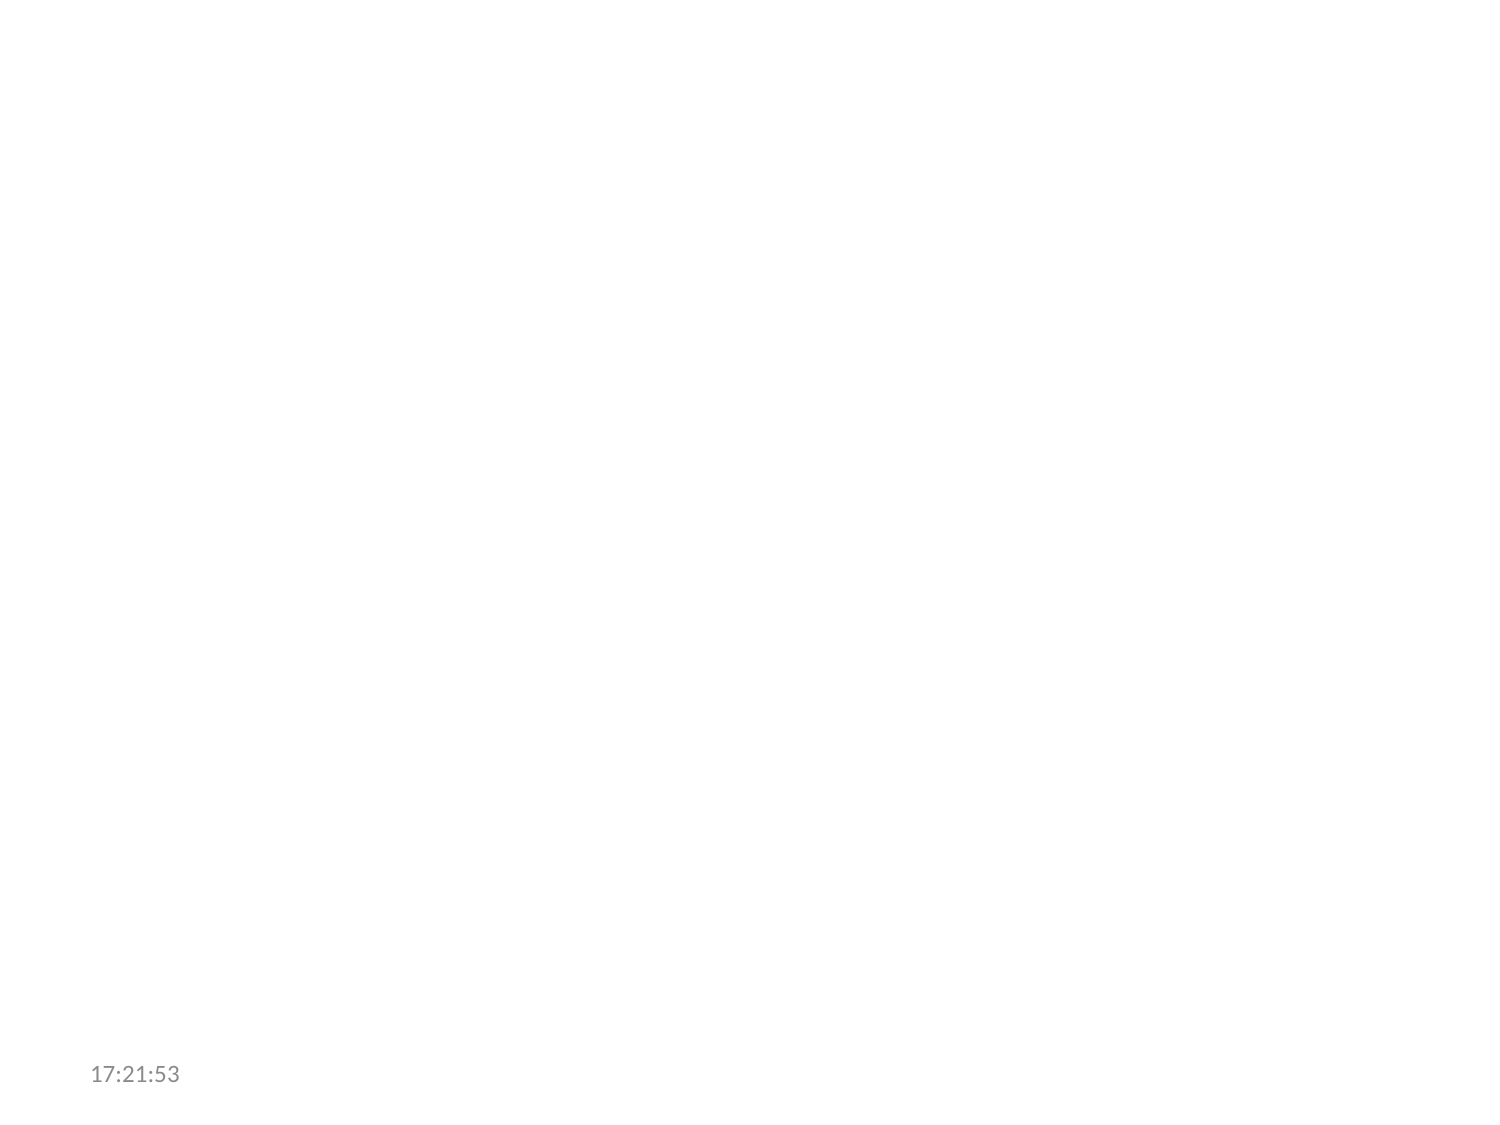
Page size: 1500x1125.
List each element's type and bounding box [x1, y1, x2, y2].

slide_number [75, 1042, 425, 1103]
